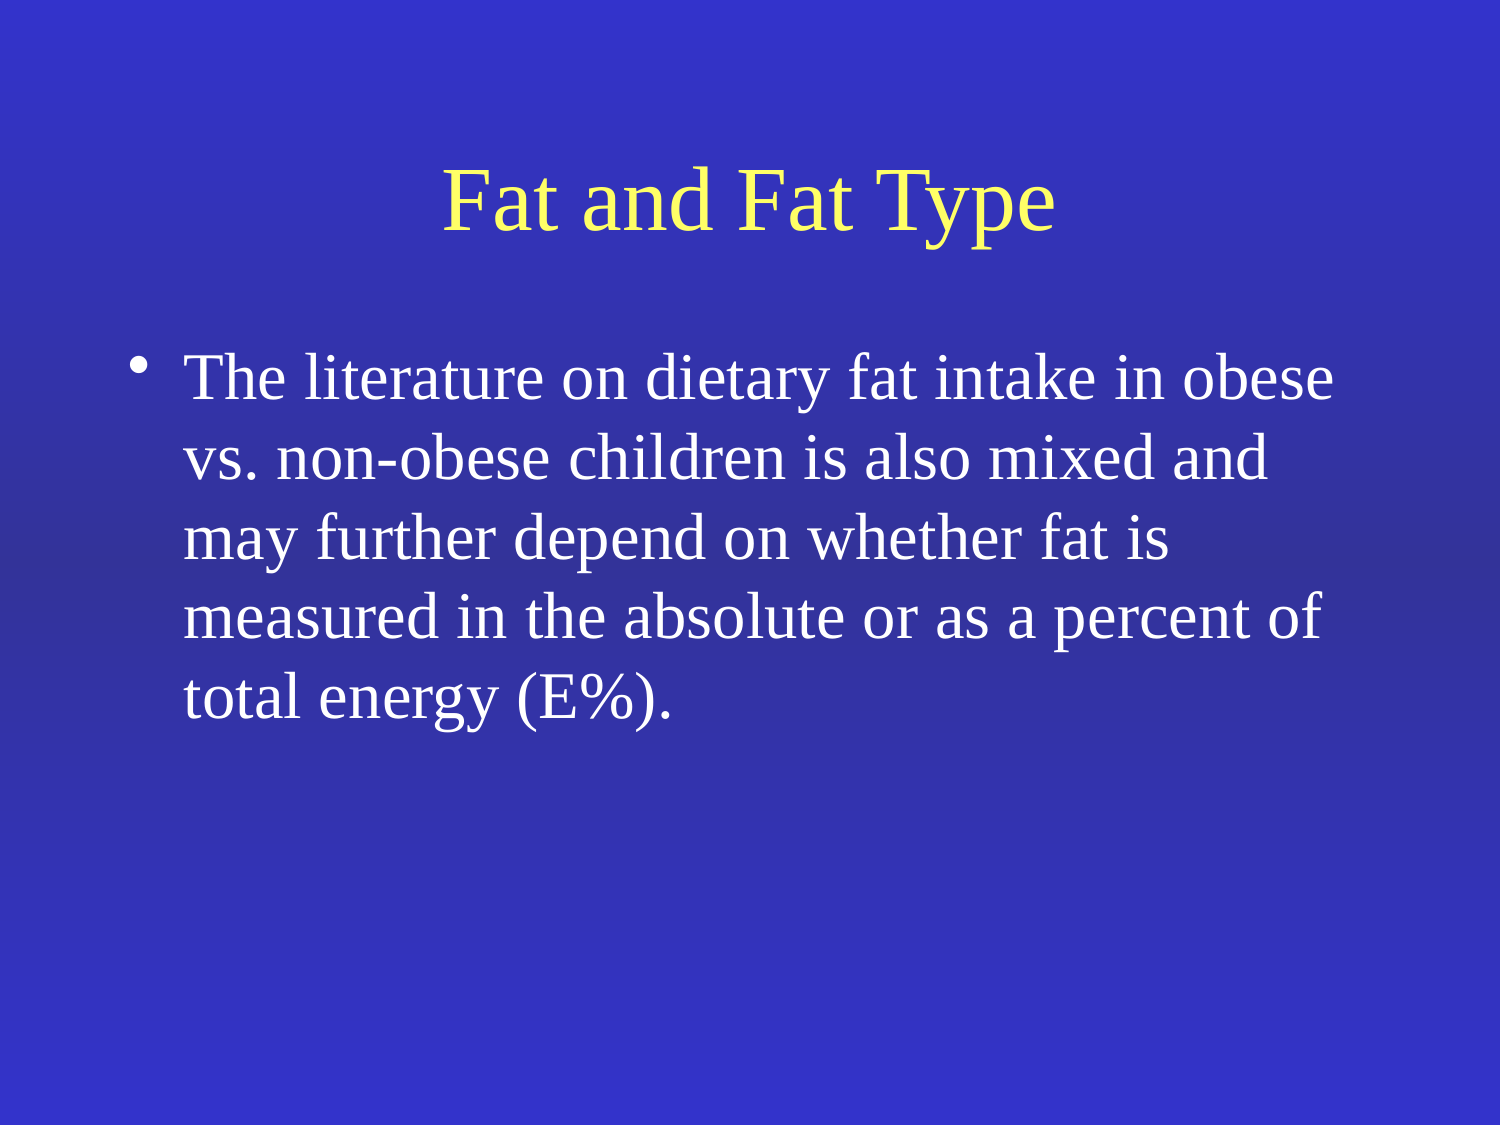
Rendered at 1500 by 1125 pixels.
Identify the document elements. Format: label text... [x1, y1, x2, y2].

title Fat and Fat Type [112, 99, 1388, 288]
list The literature on dietary fat intake in obese vs. non-obese children is also mixed and may further depend on whether fat is measured in the absolute or as a percent of total energy (E%). [112, 324, 1388, 1001]
